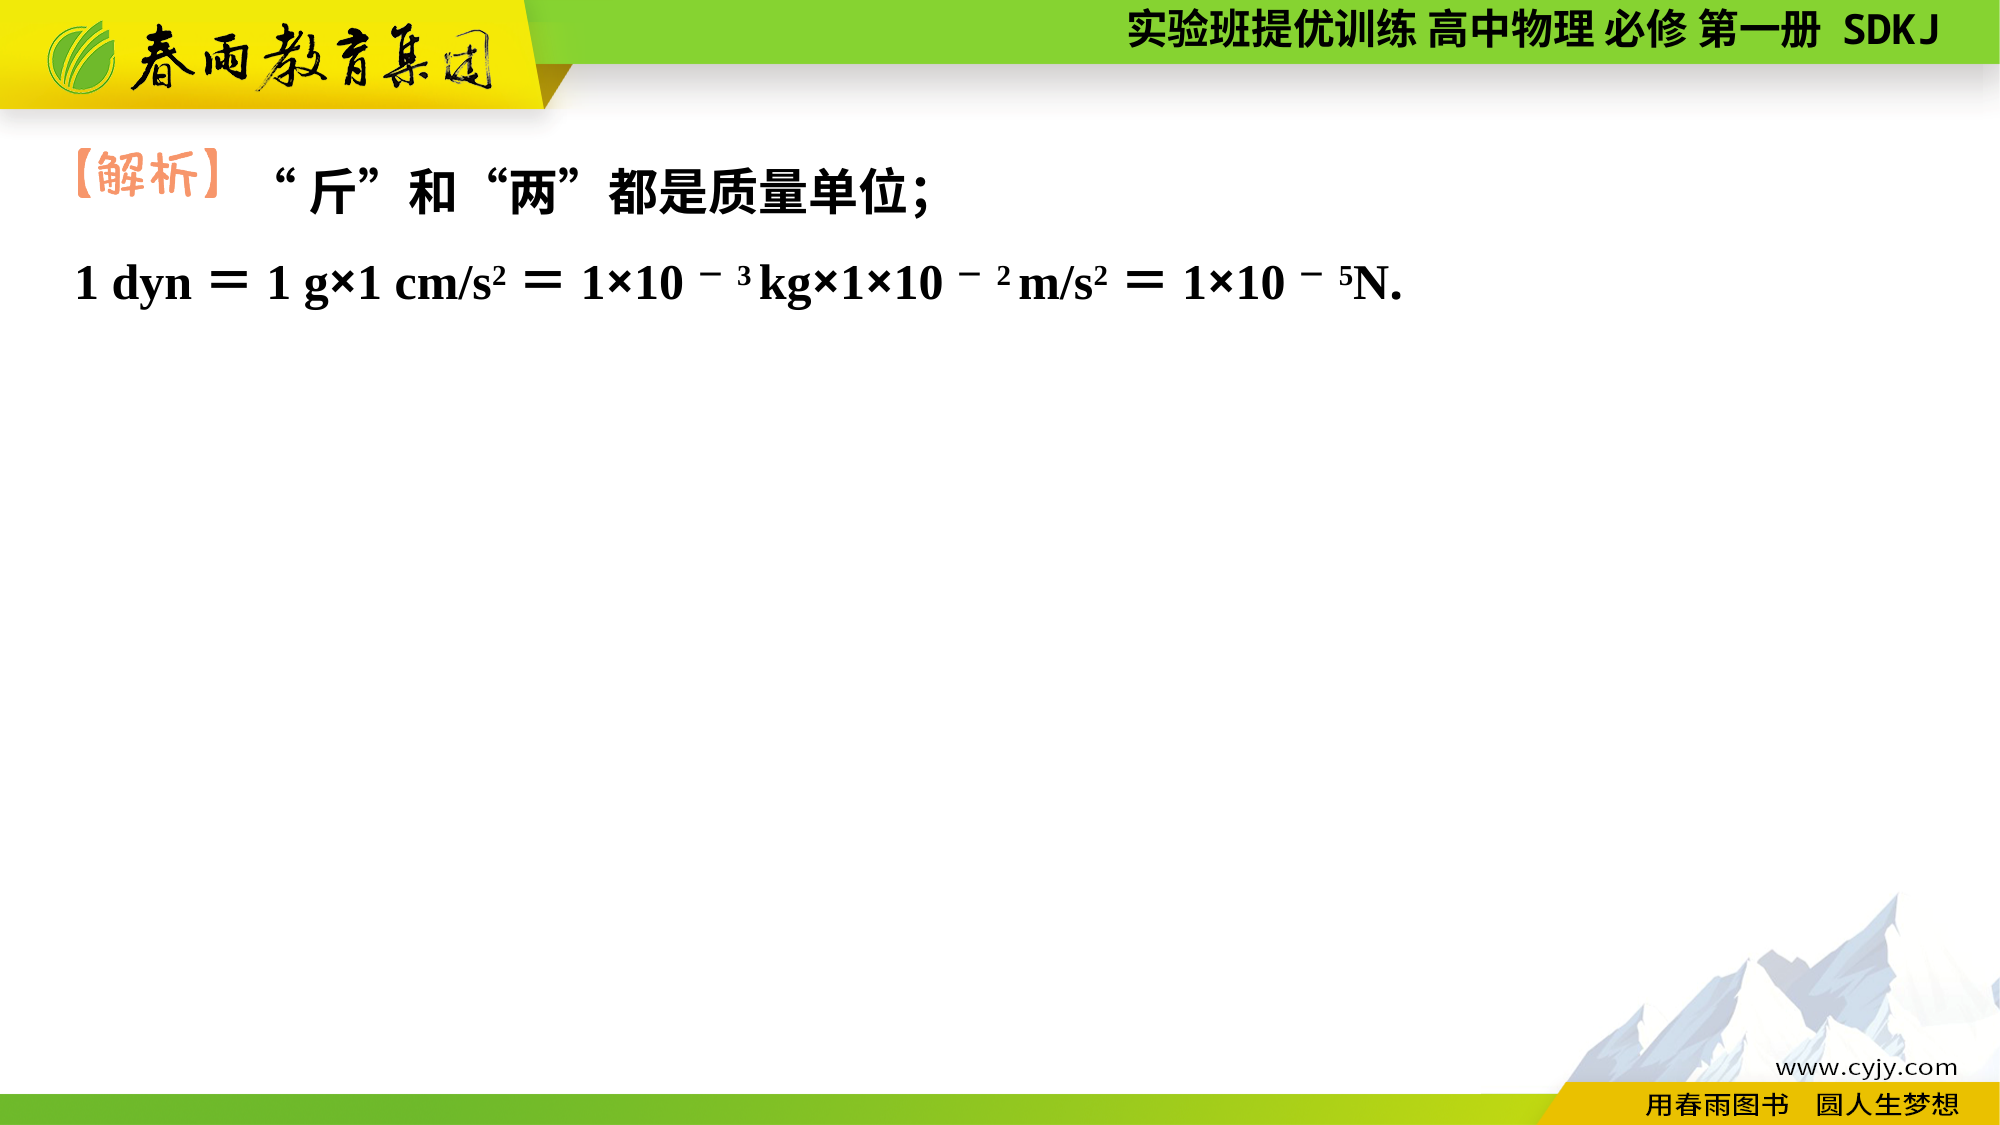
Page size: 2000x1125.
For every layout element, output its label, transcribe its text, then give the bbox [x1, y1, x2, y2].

list “斤”和“两”都是质量单位； 1 dyn＝1 g×1 cm/s2＝1×10－3 kg×1×10－2 m/s2＝1×10－5N. [59, 122, 1944, 308]
picture [0, 0, 2000, 1125]
